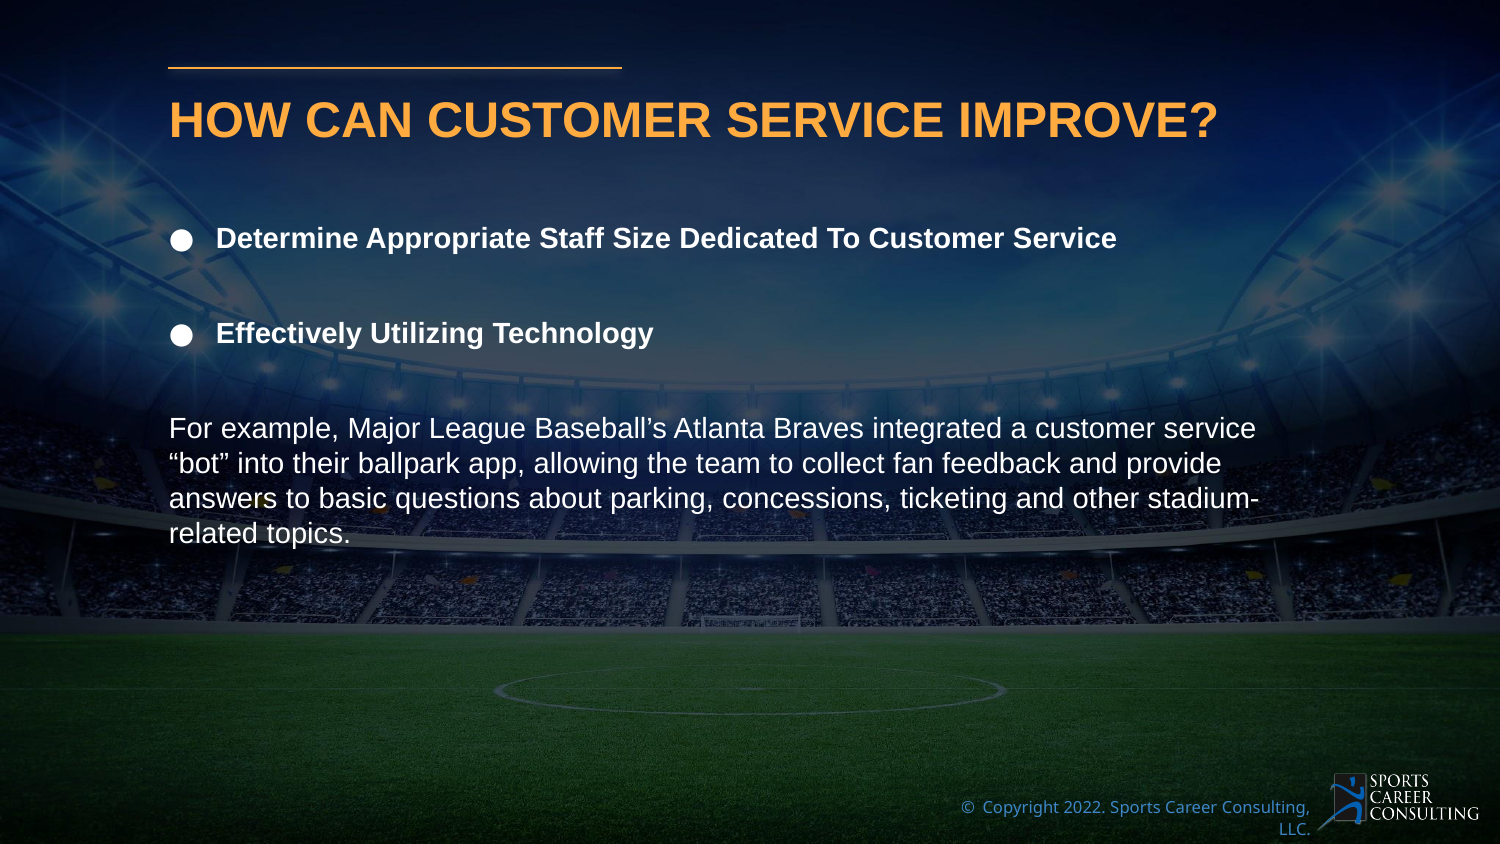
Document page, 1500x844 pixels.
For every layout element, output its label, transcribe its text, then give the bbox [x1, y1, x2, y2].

title HOW CAN CUSTOMER SERVICE IMPROVE? [153, 72, 1252, 204]
picture [0, 0, 1500, 844]
text_box © Copyright 2022. Sports Career Consulting, LLC. [914, 769, 1326, 844]
list Determine Appropriate Staff Size Dedicated To Customer Service Effectively Utilizing Technology For example, Major League Baseball’s Atlanta Braves integrated a customer service “bot” into their ballpark app, allowing the team to collect fan feedback and provide answers to basic questions about parking, concessions, ticketing and other stadium-related topics. [153, 204, 1331, 703]
